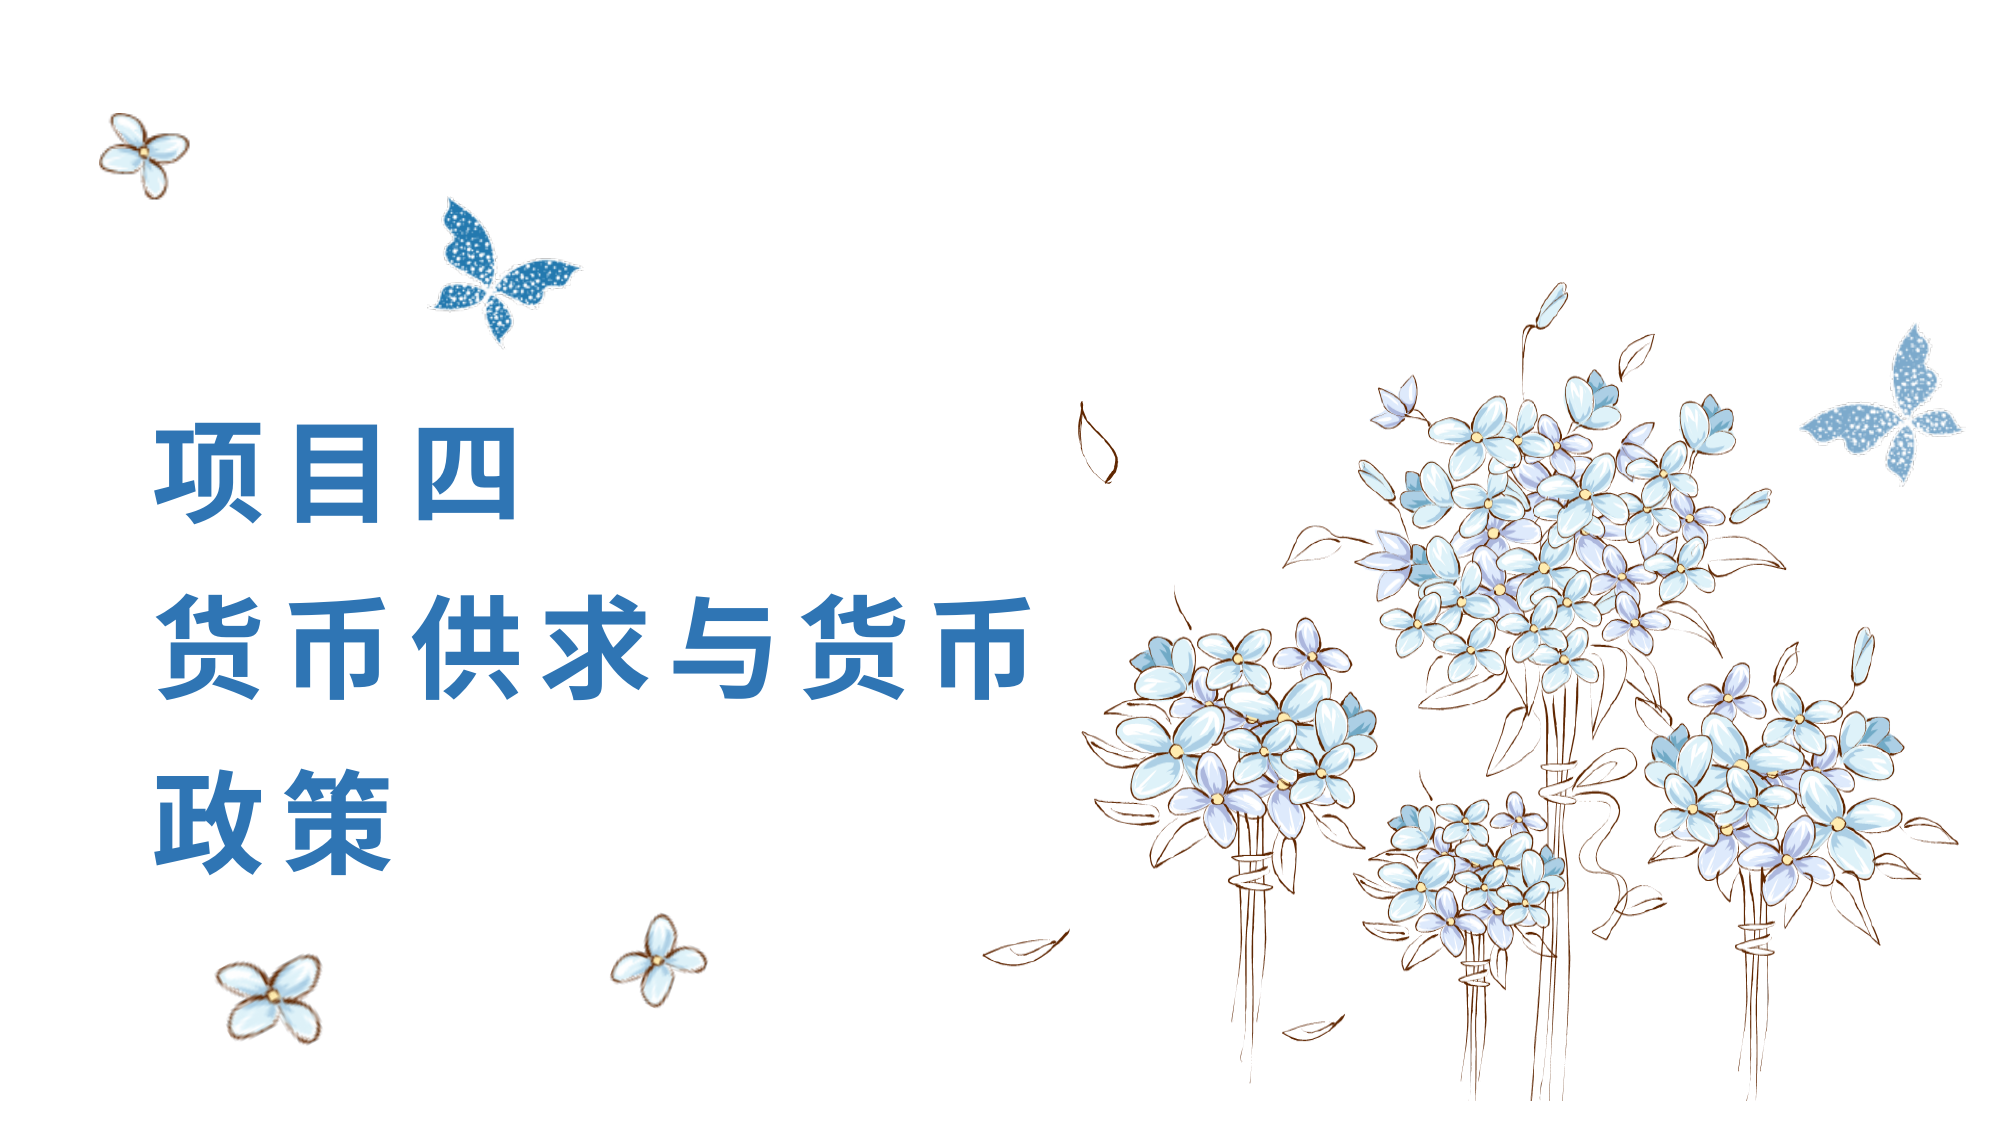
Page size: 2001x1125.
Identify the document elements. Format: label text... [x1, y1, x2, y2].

picture [606, 904, 718, 1019]
picture [982, 282, 1966, 1101]
picture [201, 926, 353, 1075]
title 项目四 货币供求与货币政策 [137, 467, 1109, 782]
picture [99, 113, 192, 202]
picture [427, 196, 584, 350]
